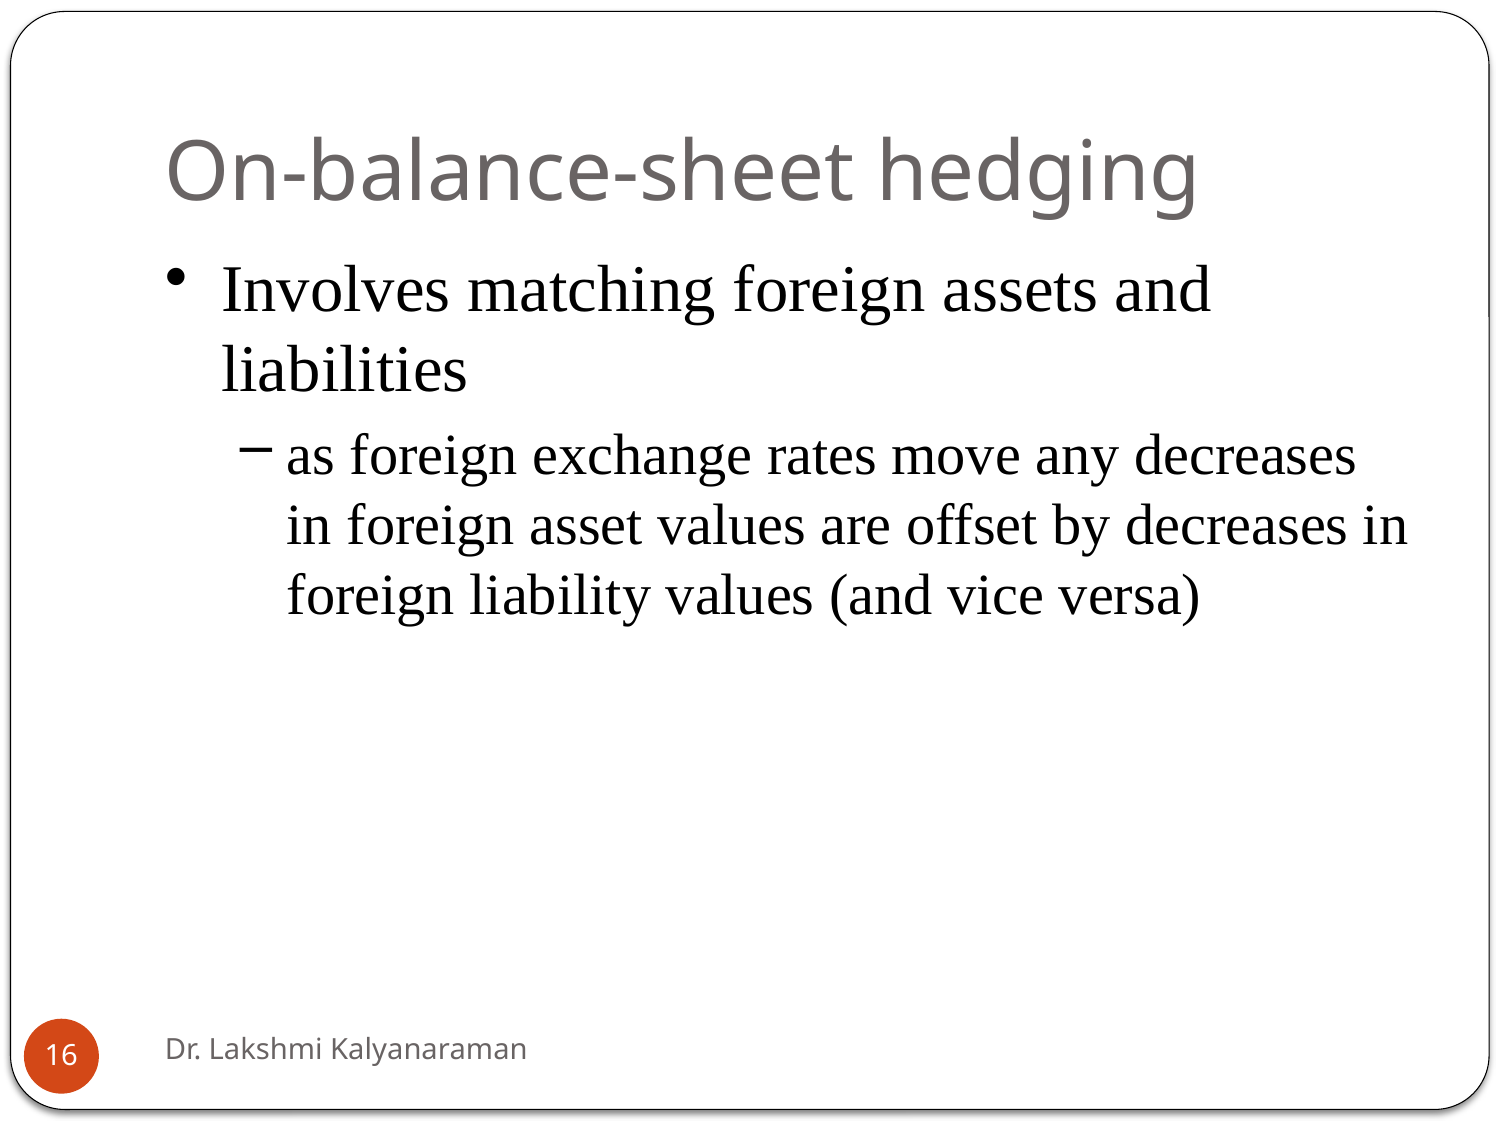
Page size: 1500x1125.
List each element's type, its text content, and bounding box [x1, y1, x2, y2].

slide_number 16 [23, 1018, 99, 1094]
list Involves matching foreign assets and liabilities as foreign exchange rates move any decreases in foreign asset values are offset by decreases in foreign liability values (and vice versa) [150, 237, 1425, 988]
footer Dr. Lakshmi Kalyanaraman [150, 1012, 800, 1088]
title On-balance-sheet hedging [150, 45, 1425, 233]
